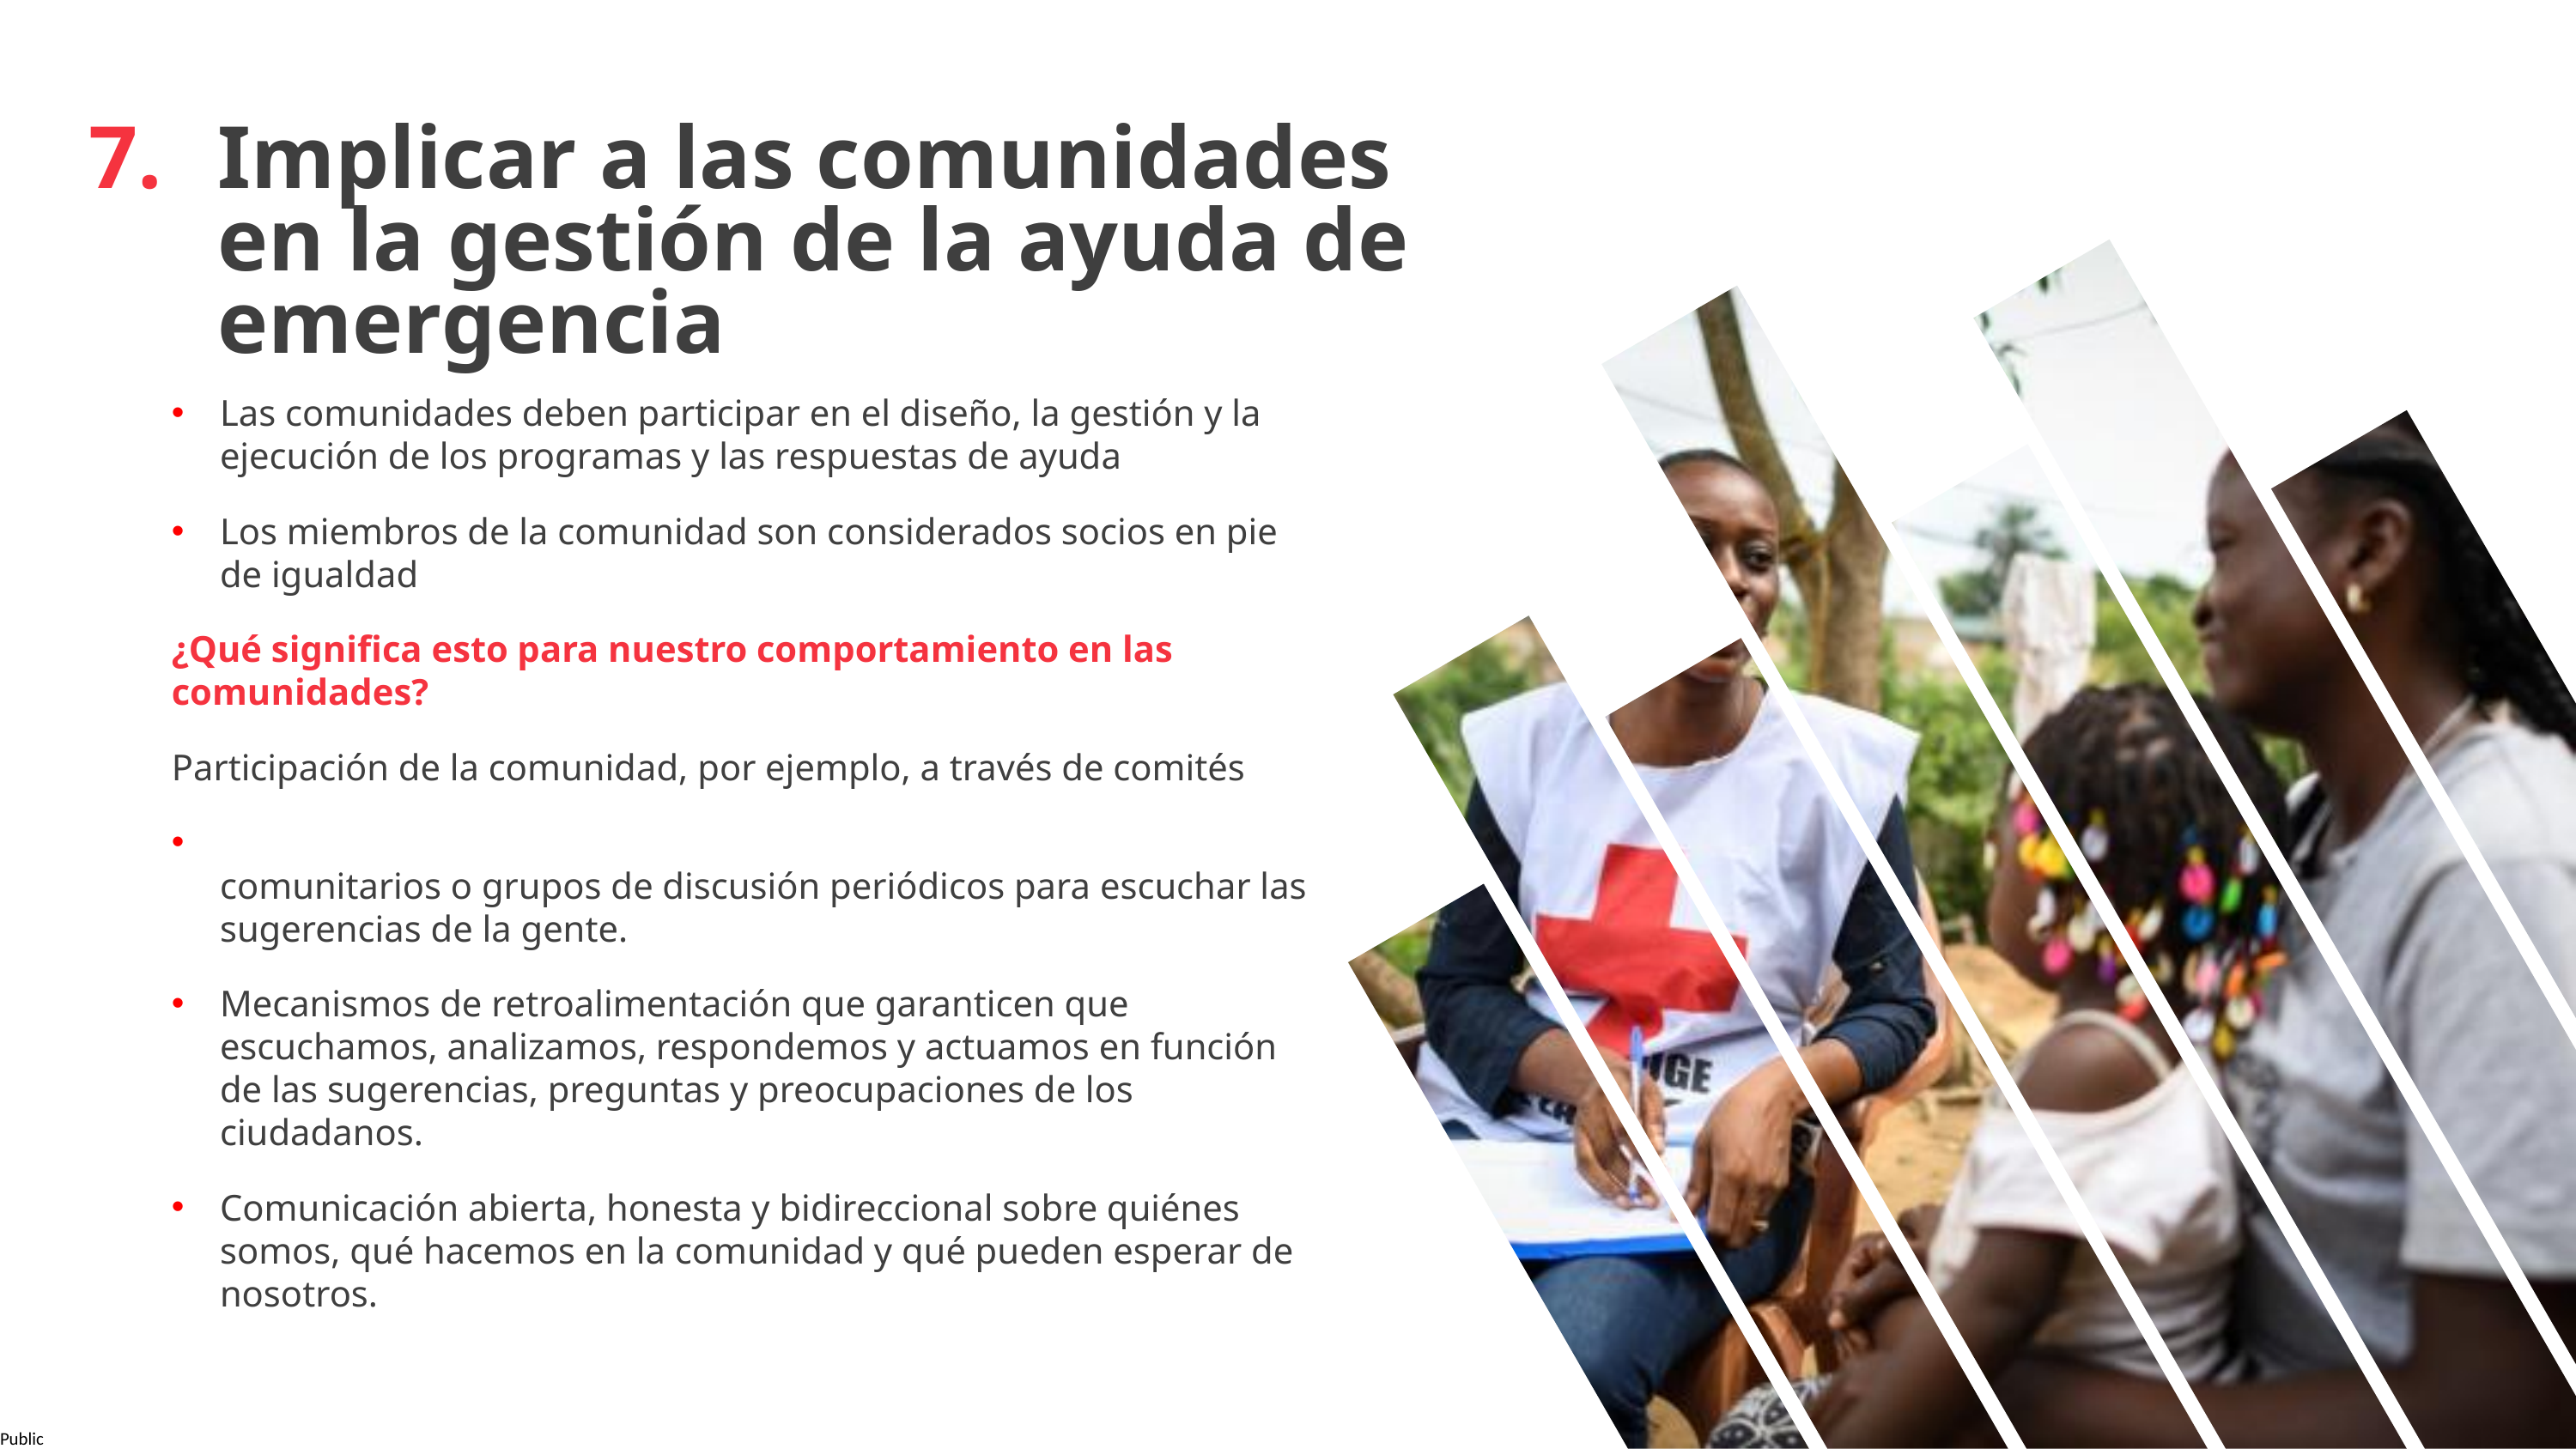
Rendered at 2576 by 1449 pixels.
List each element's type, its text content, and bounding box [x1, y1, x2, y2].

picture [1347, 239, 2576, 1449]
text_box Las comunidades deben participar en el diseño, la gestión y la ejecución de los programas y las respuestas de ayuda Los miembros de la comunidad son considerados socios en pie de igualdad ¿Qué significa esto para nuestro comportamiento en las comunidades? Participación de la comunidad, por ejemplo, a través de comités comunitarios o grupos de discusión periódicos para escuchar las sugerencias de la gente. Mecanismos de retroalimentación que garanticen que escuchamos, analizamos, respondemos y actuamos en función de las sugerencias, preguntas y preocupaciones de los ciudadanos. Comunicación abierta, honesta y bidireccional sobre quiénes somos, qué hacemos en la comunidad y qué pueden esperar de nosotros. [158, 384, 1327, 1320]
text_box Implicar a las comunidades en la gestión de la ayuda de emergencia [76, 116, 1467, 377]
